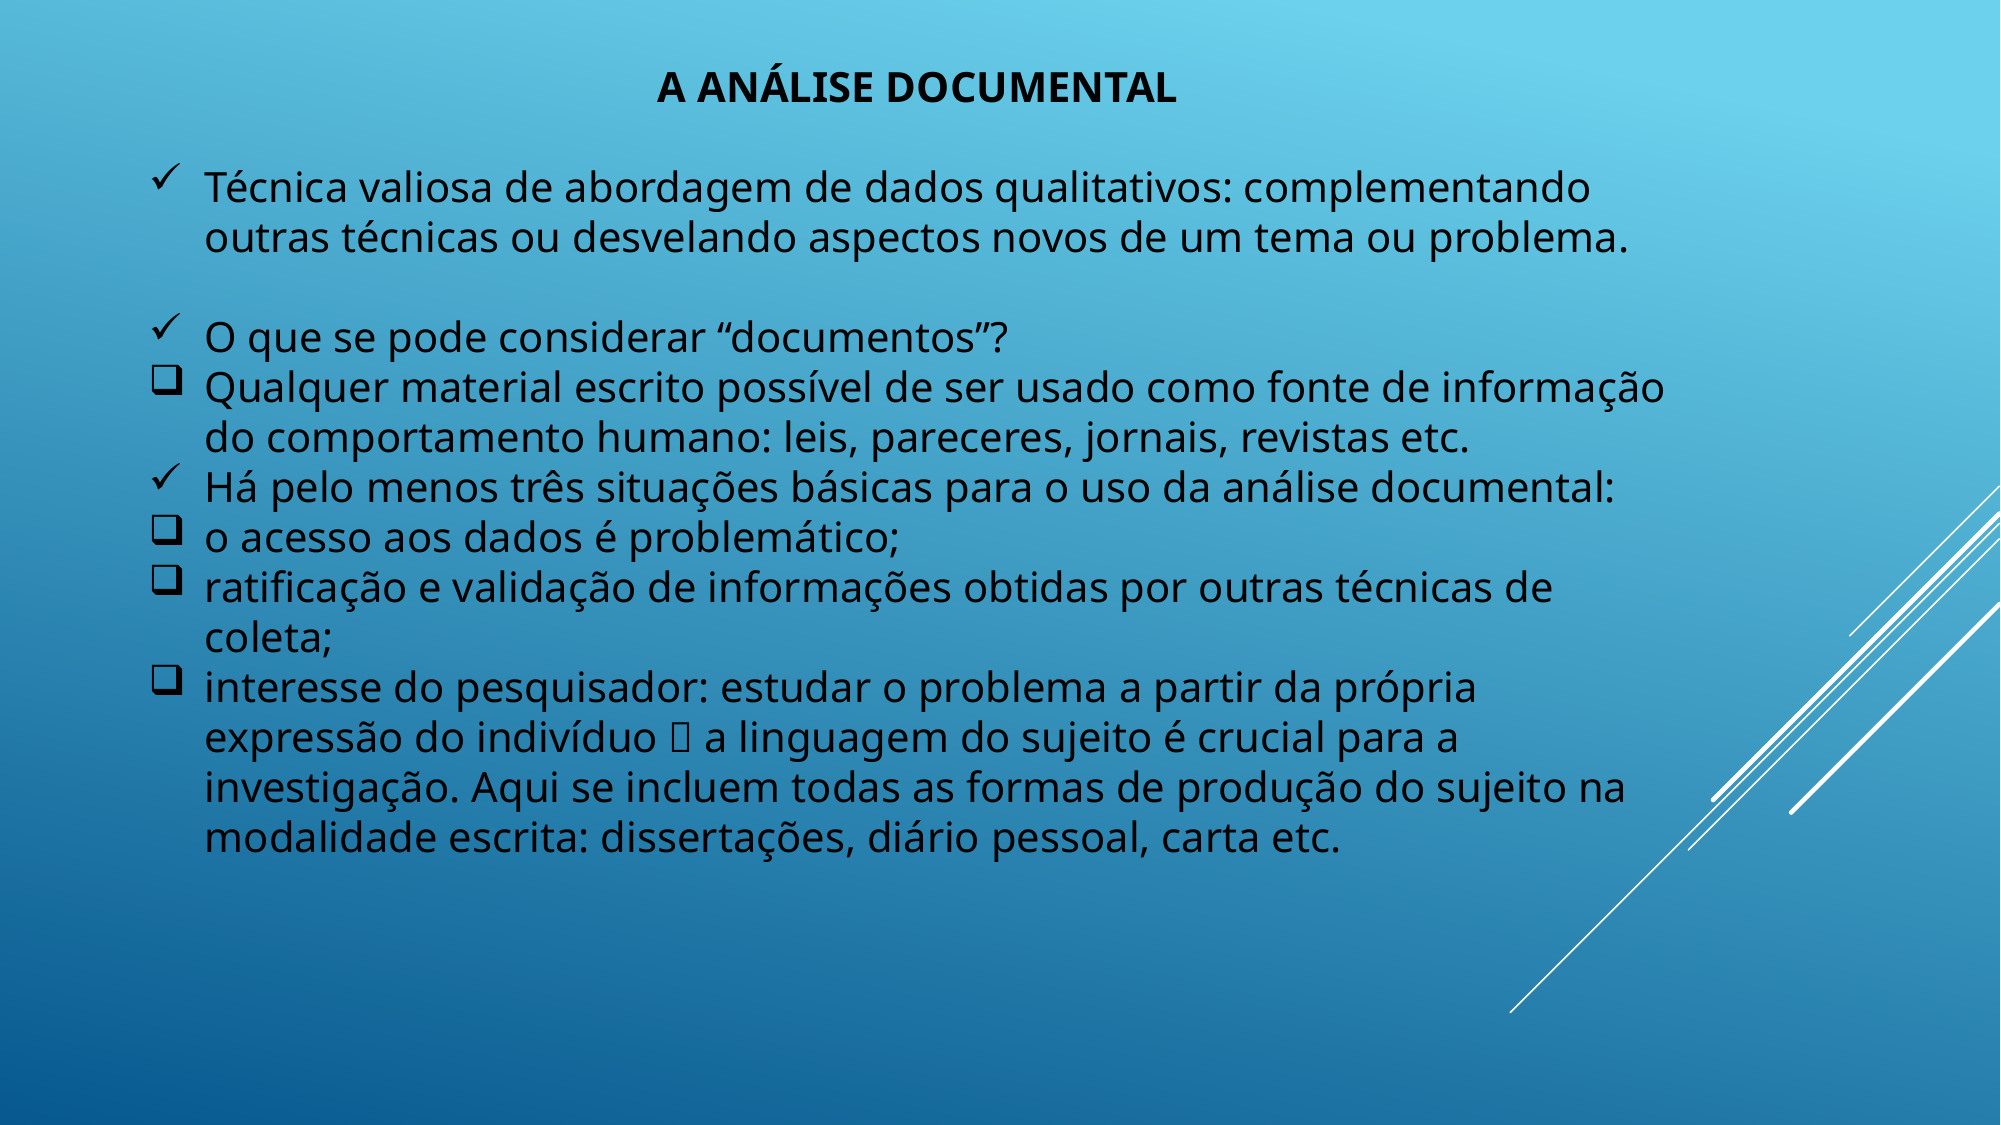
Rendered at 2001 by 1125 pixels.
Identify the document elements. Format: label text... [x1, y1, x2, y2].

text_box A ANÁLISE DOCUMENTAL Técnica valiosa de abordagem de dados qualitativos: complementando outras técnicas ou desvelando aspectos novos de um tema ou problema. O que se pode considerar “documentos”? Qualquer material escrito possível de ser usado como fonte de informação do comportamento humano: leis, pareceres, jornais, revistas etc. Há pelo menos três situações básicas para o uso da análise documental: o acesso aos dados é problemático; ratificação e validação de informações obtidas por outras técnicas de coleta; interesse do pesquisador: estudar o problema a partir da própria expressão do indivíduo  a linguagem do sujeito é crucial para a investigação. Aqui se incluem todas as formas de produção do sujeito na modalidade escrita: dissertações, diário pessoal, carta etc. [133, 53, 1703, 919]
